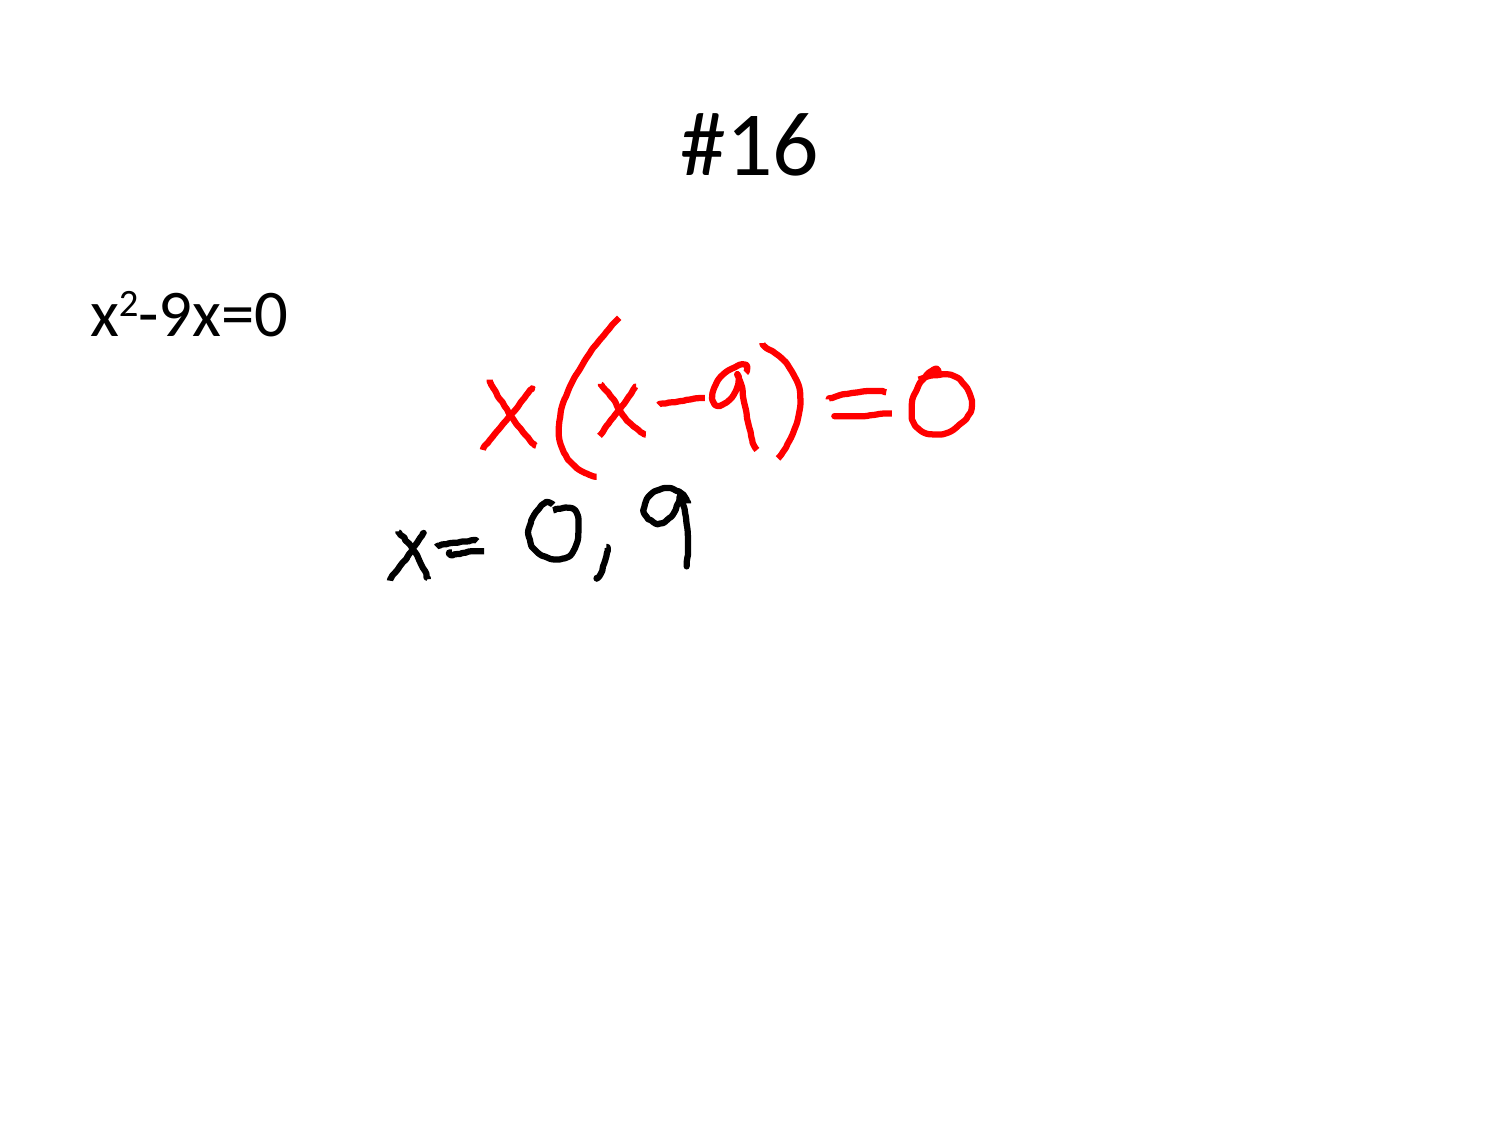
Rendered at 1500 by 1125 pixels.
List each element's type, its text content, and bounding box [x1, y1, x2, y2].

title #16 [75, 45, 1425, 233]
text_box [657, 397, 705, 406]
text_box [412, 549, 429, 580]
text_box [389, 532, 425, 581]
text_box [435, 539, 478, 548]
text_box [910, 367, 973, 436]
text_box [600, 383, 621, 410]
text_box [761, 343, 802, 459]
text_box [827, 390, 887, 400]
text_box [397, 531, 412, 551]
text_box [448, 550, 485, 557]
text_box [833, 412, 892, 417]
text_box [598, 385, 637, 437]
text_box [597, 546, 609, 577]
text_box [642, 487, 689, 568]
text_box [711, 363, 758, 451]
text_box [511, 414, 537, 447]
text_box [482, 387, 534, 451]
text_box [489, 379, 512, 415]
list x2-9x=0 [75, 262, 1425, 1005]
text_box [527, 501, 580, 561]
text_box [619, 408, 646, 436]
text_box [557, 317, 620, 478]
